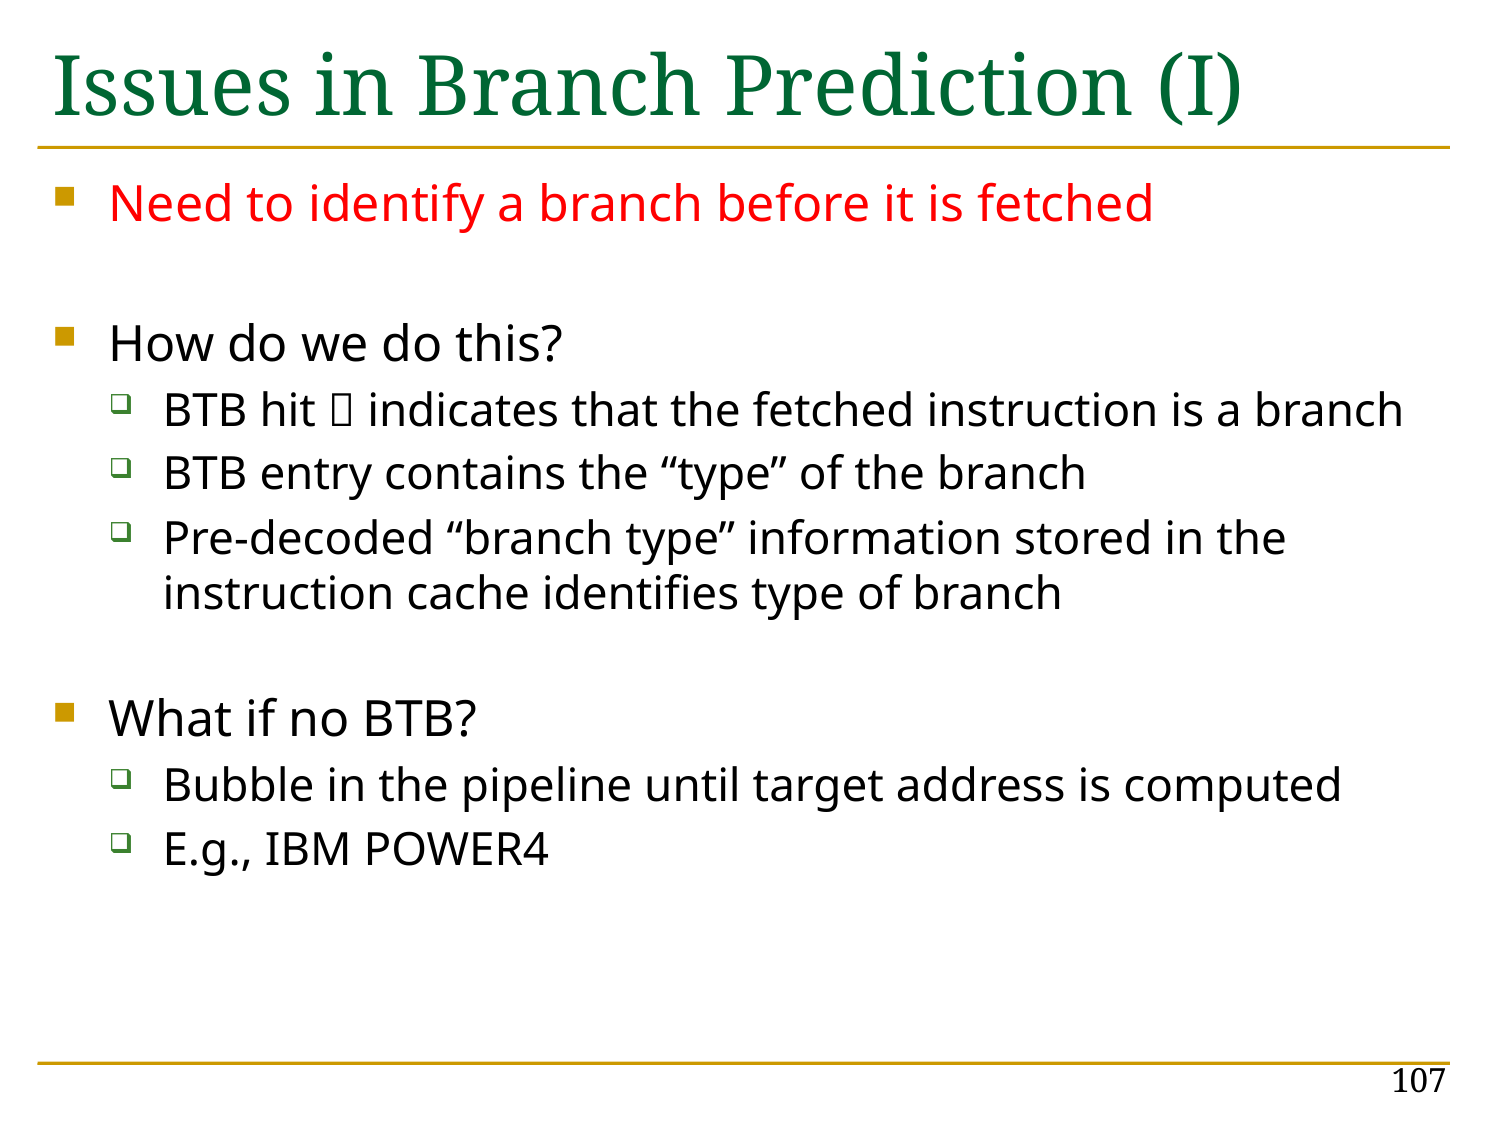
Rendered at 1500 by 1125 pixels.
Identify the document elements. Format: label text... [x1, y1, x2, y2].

title Issues in Branch Prediction (I) [37, 24, 1450, 163]
slide_number 107 [1111, 1036, 1462, 1112]
list Need to identify a branch before it is fetched How do we do this? BTB hit  indicates that the fetched instruction is a branch BTB entry contains the “type” of the branch Pre-decoded “branch type” information stored in the instruction cache identifies type of branch What if no BTB? Bubble in the pipeline until target address is computed E.g., IBM POWER4 [37, 163, 1450, 1016]
